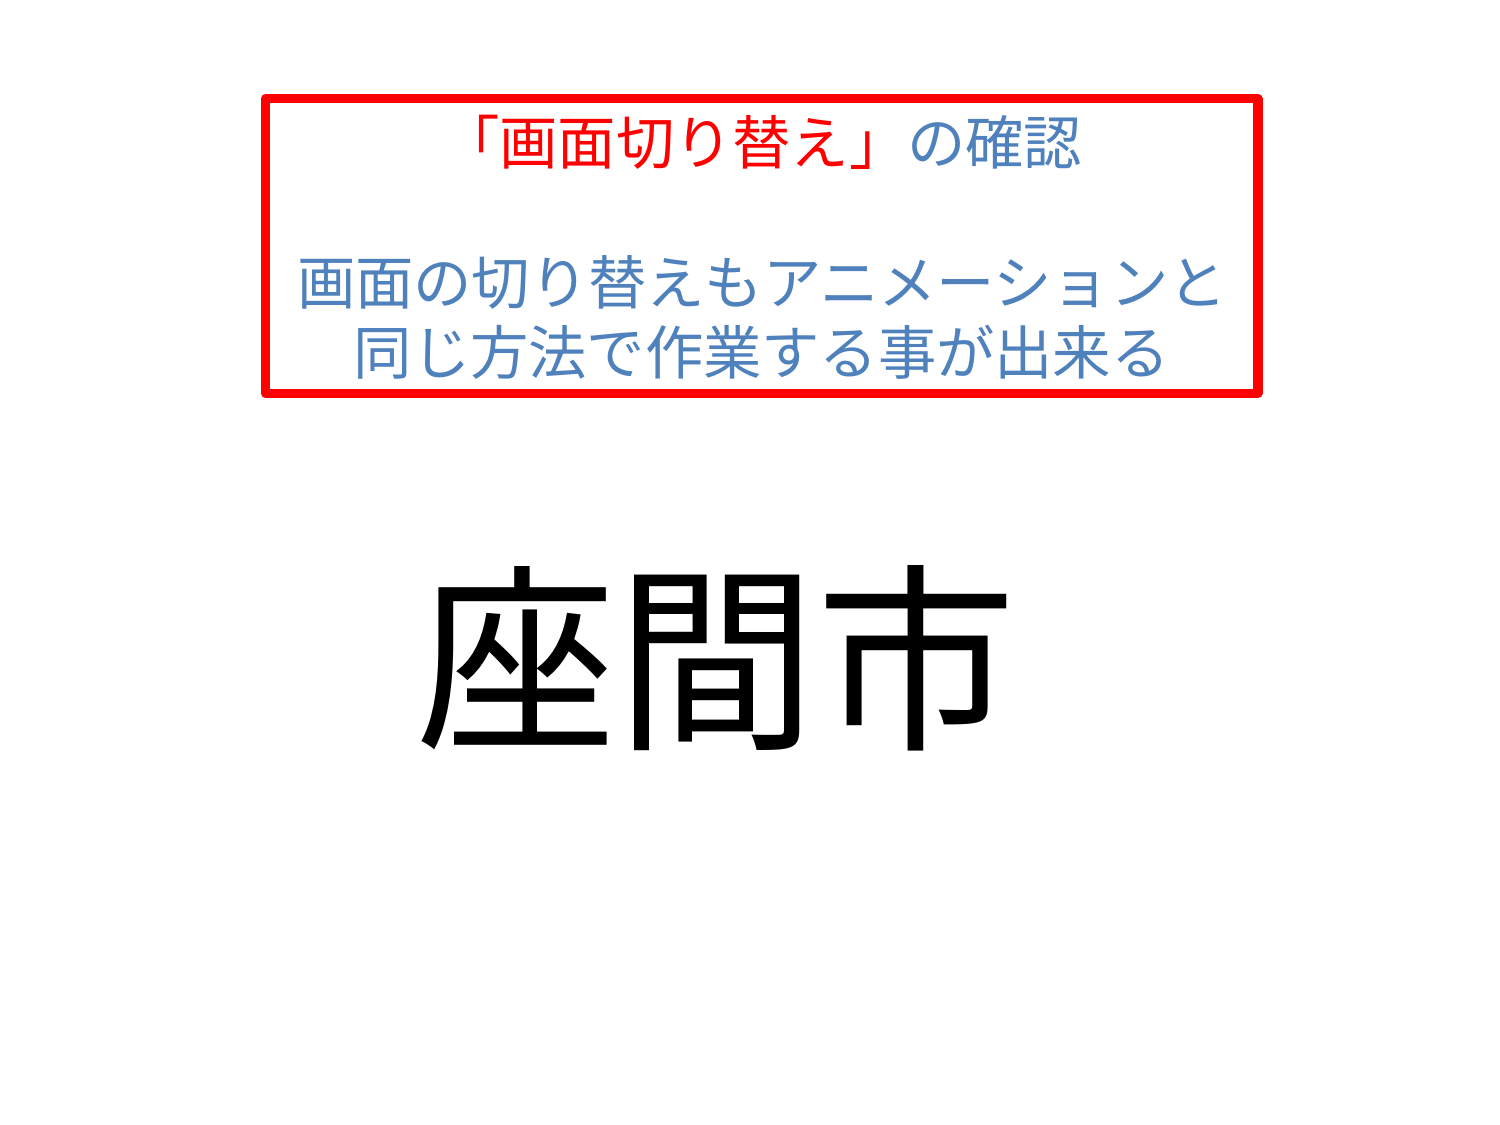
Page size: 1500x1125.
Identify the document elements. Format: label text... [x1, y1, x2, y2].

text_box 「画面切り替え」の確認 画面の切り替えもアニメーションと 同じ方法で作業する事が出来る [265, 98, 1258, 394]
text_box 座間市 [401, 527, 1128, 782]
